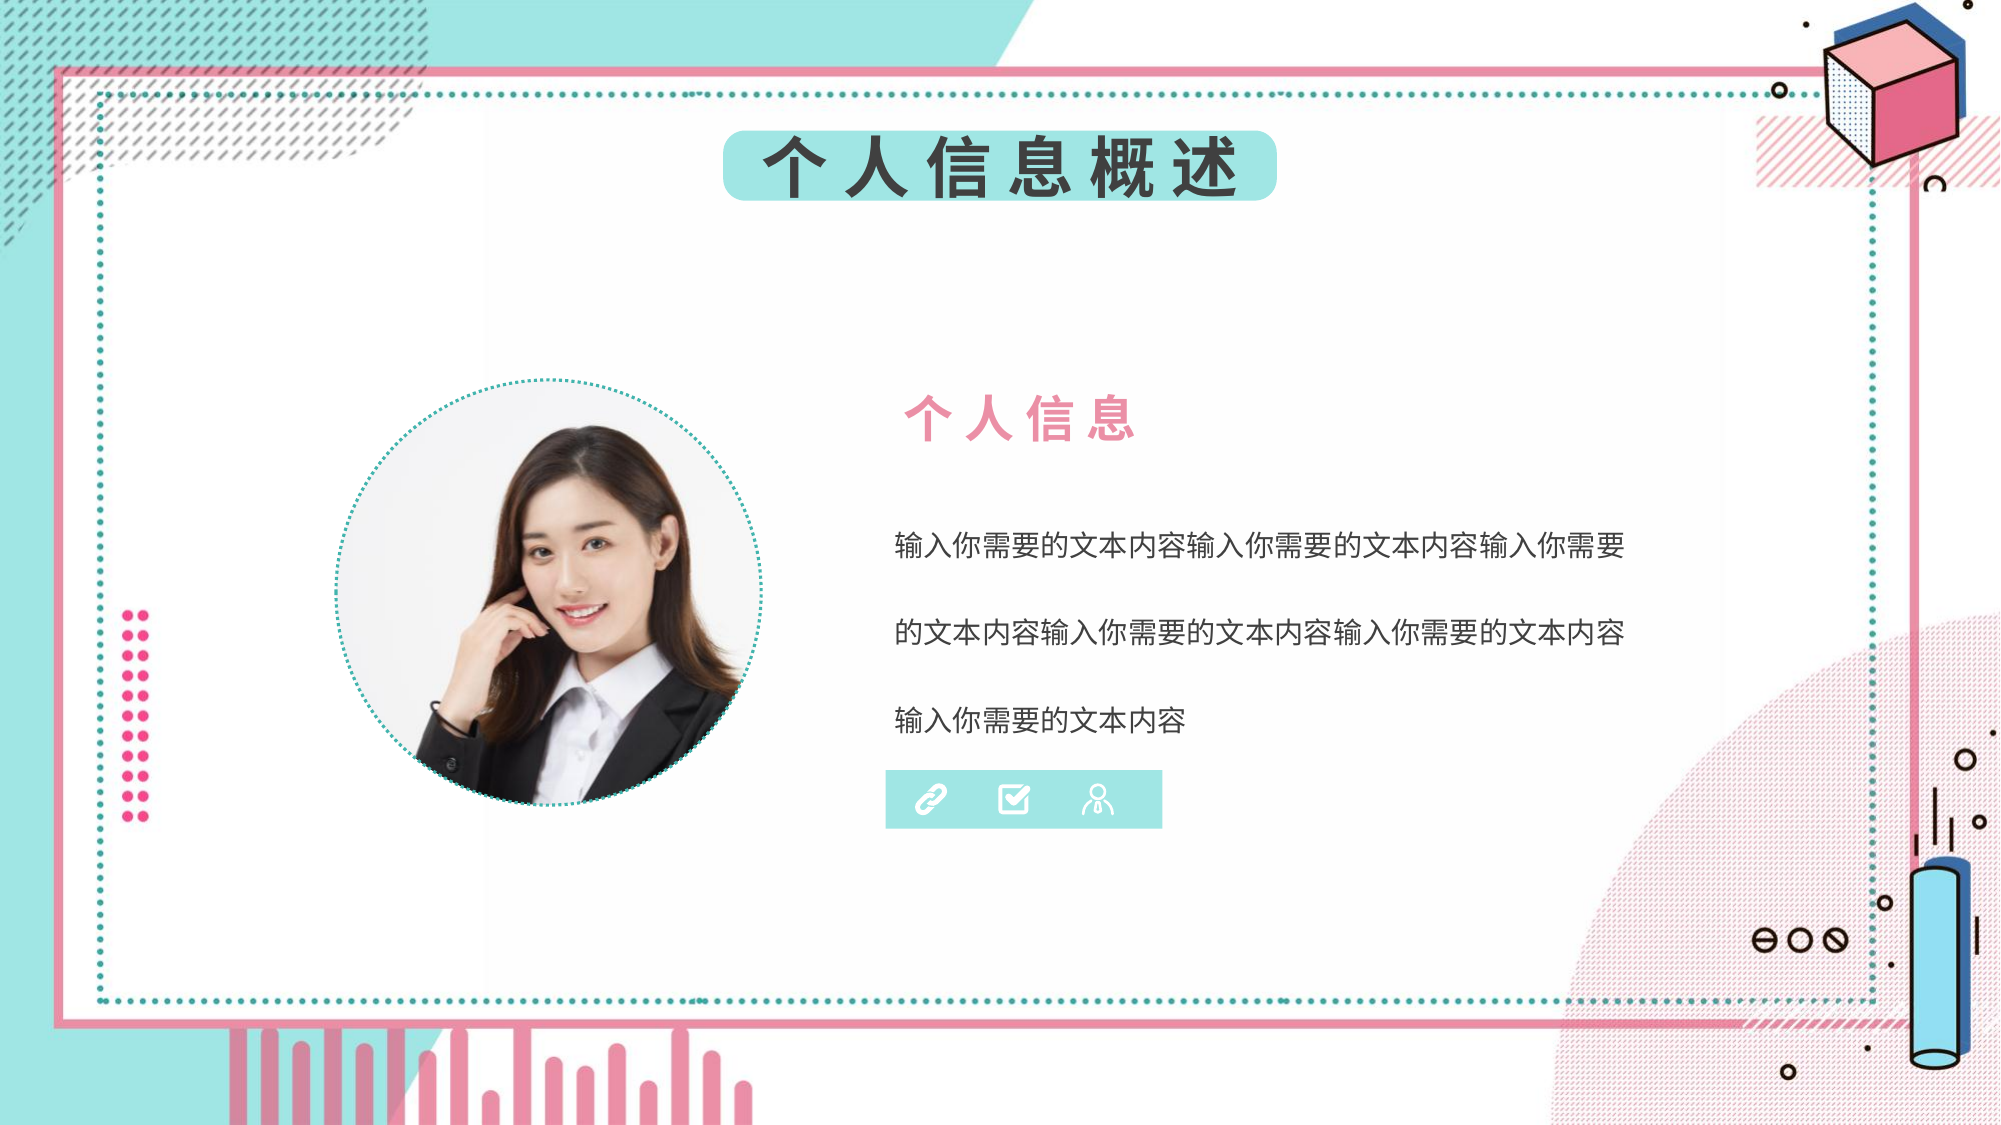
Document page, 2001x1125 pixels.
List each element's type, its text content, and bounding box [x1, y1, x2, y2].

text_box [885, 770, 1163, 829]
text_box 输入你需要的文本内容输入你需要的文本内容输入你需要的文本内容输入你需要的文本内容输入你需要的文本内容输入你需要的文本内容 [879, 467, 1664, 745]
text_box 个 人 信 息 [888, 379, 1164, 455]
text_box 个 人 信 息 概 述 [722, 129, 1278, 202]
picture [0, 0, 2001, 1125]
